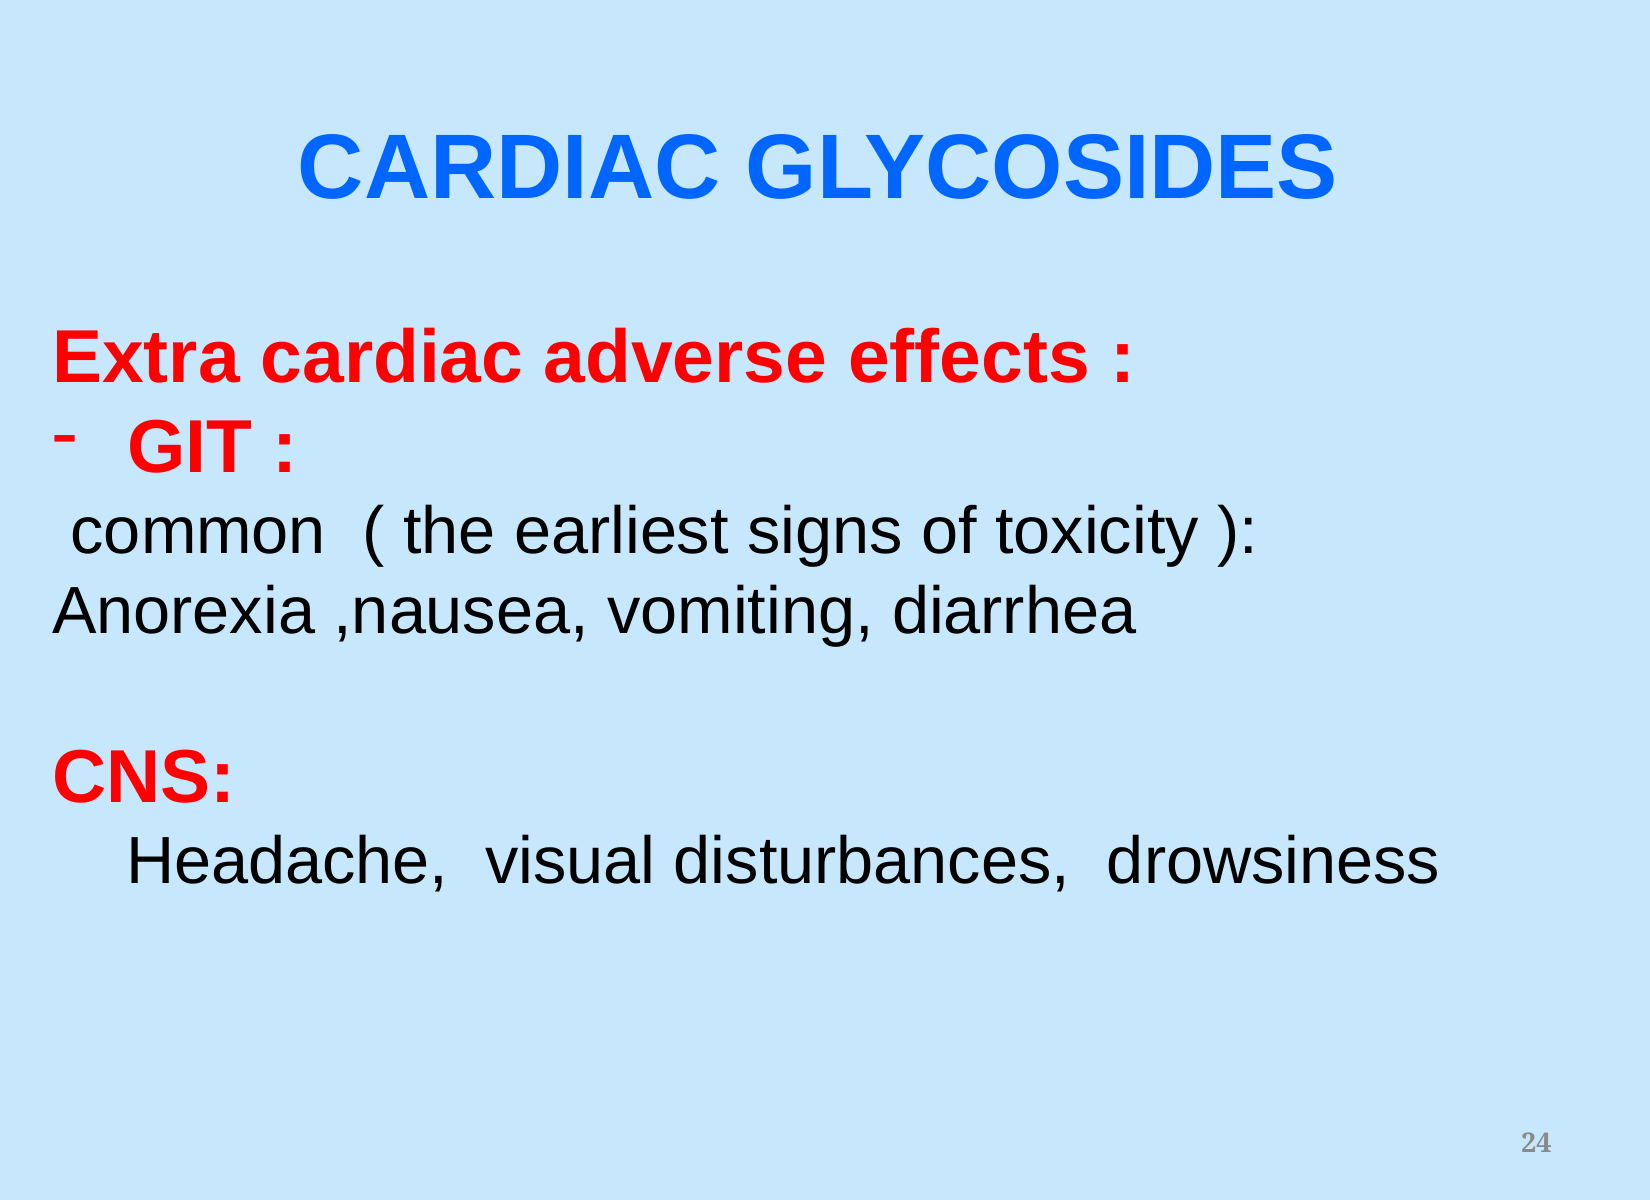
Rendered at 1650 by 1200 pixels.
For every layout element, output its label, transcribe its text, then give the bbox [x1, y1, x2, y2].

text_box CARDIAC GLYCOSIDES Extra cardiac adverse effects : GIT : common ( the earliest signs of toxicity ): Anorexia ,nausea, vomiting, diarrhea CNS: Headache, visual disturbances, drowsiness [37, 99, 1600, 1200]
